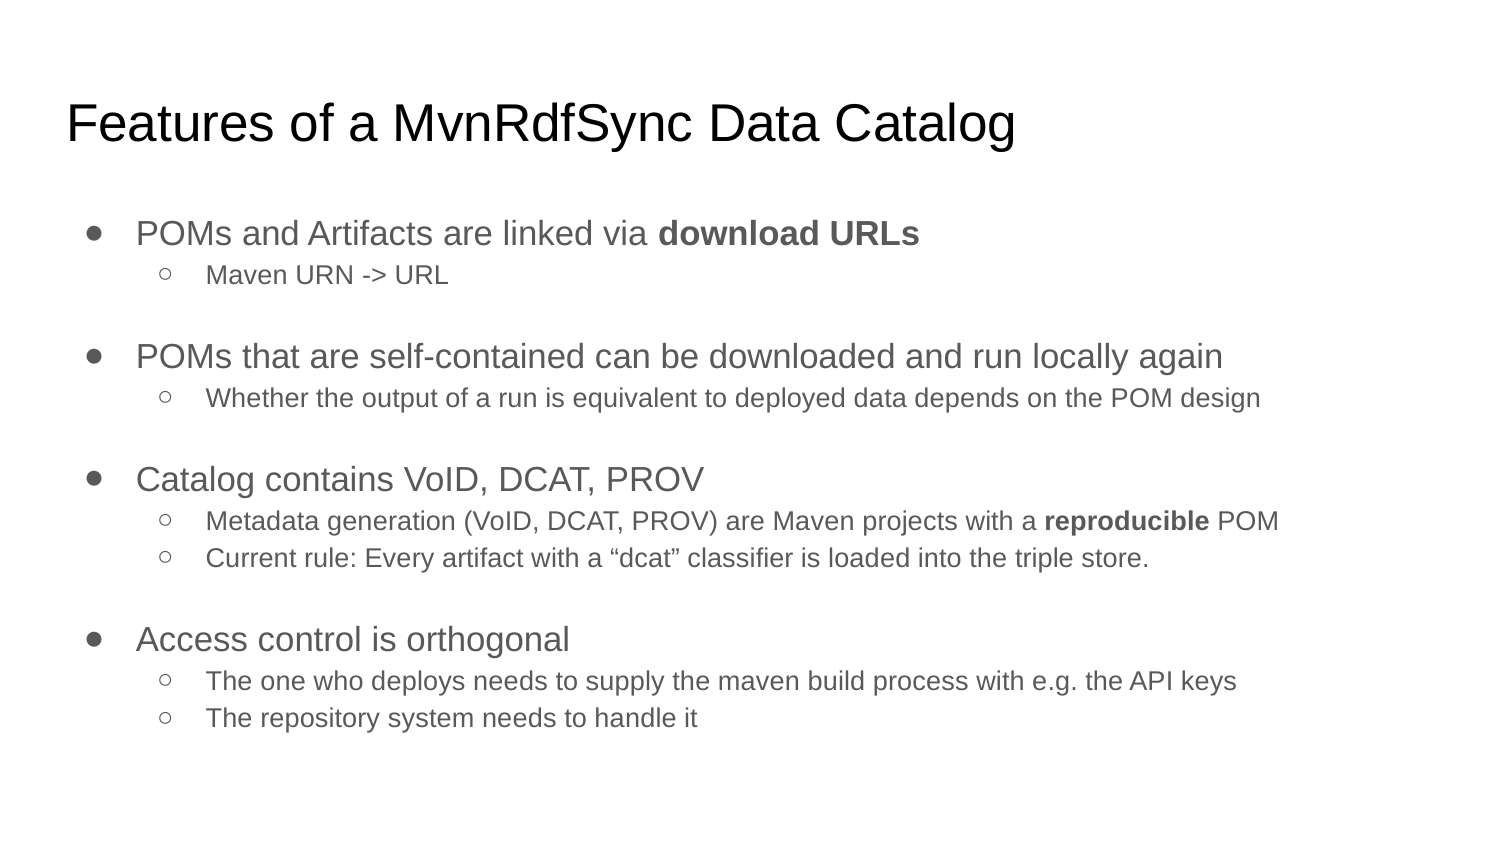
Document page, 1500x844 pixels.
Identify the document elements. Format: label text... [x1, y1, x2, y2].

list POMs and Artifacts are linked via download URLs Maven URN -> URL POMs that are self-contained can be downloaded and run locally again Whether the output of a run is equivalent to deployed data depends on the POM design Catalog contains VoID, DCAT, PROV Metadata generation (VoID, DCAT, PROV) are Maven projects with a reproducible POM Current rule: Every artifact with a “dcat” classifier is loaded into the triple store. Access control is orthogonal The one who deploys needs to supply the maven build process with e.g. the API keys The repository system needs to handle it [51, 189, 1449, 750]
title Features of a MvnRdfSync Data Catalog [51, 72, 1449, 167]
